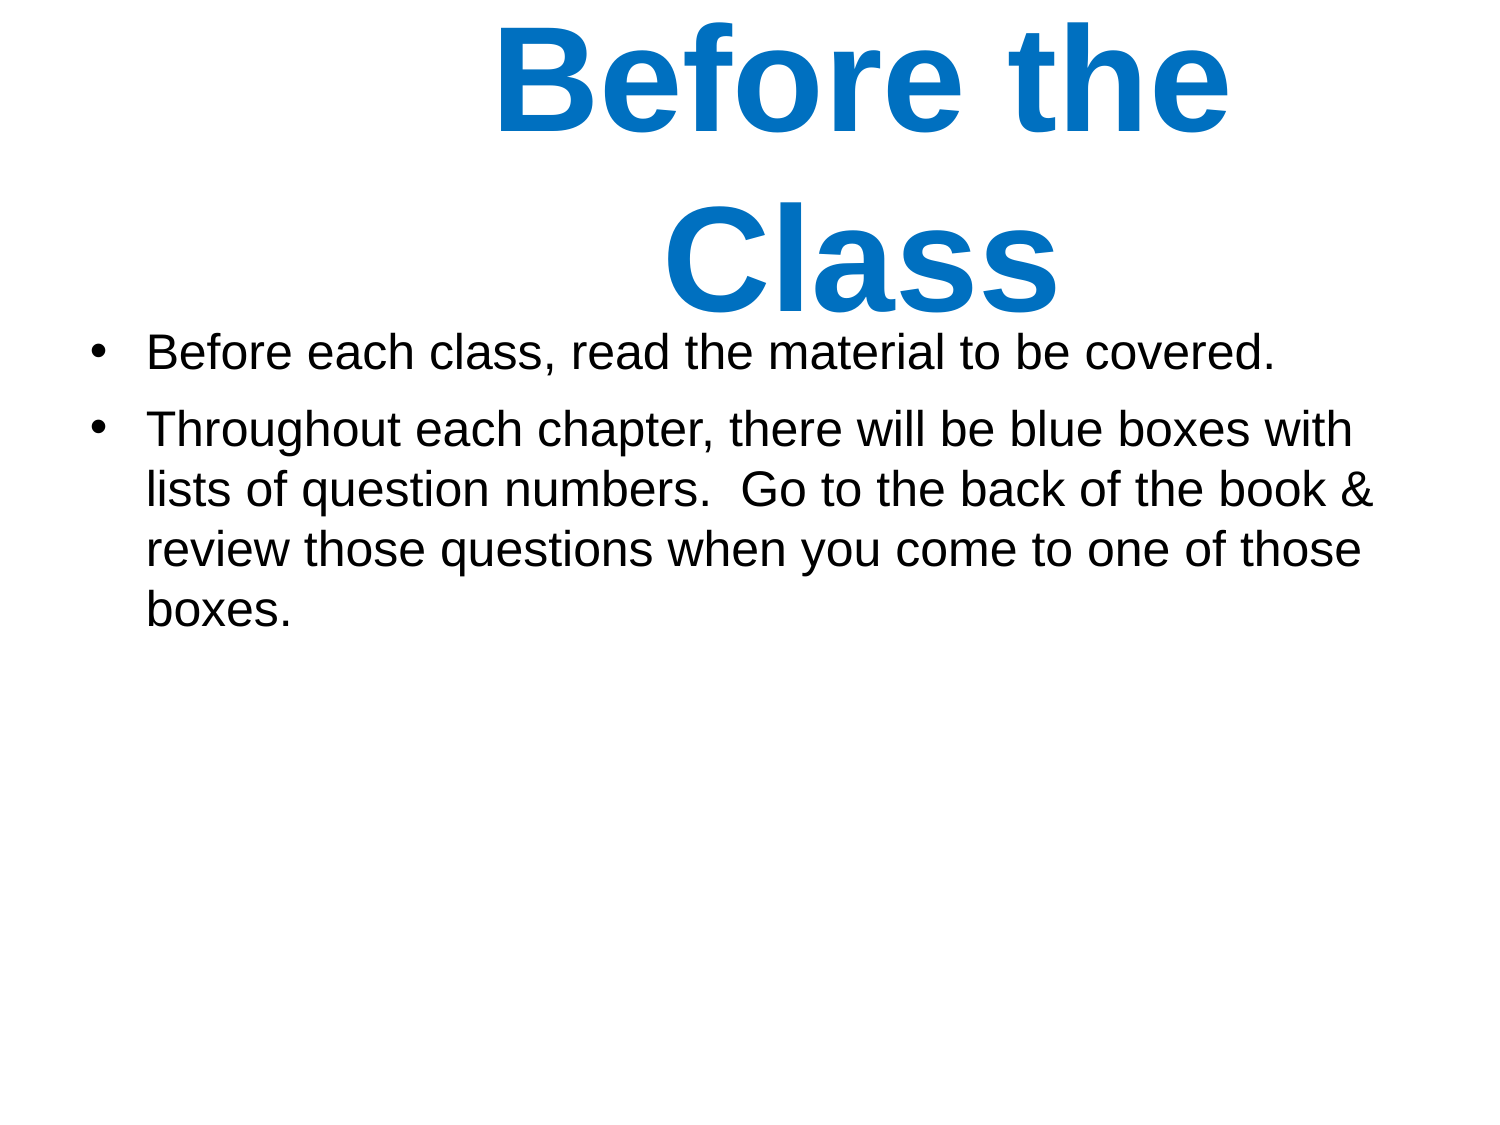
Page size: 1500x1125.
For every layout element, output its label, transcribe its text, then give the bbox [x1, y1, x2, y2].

text_box Before the Class [299, 29, 1425, 293]
text_box Before each class, read the material to be covered. Throughout each chapter, there will be blue boxes with lists of question numbers. Go to the back of the book & review those questions when you come to one of those boxes. [75, 312, 1450, 1050]
